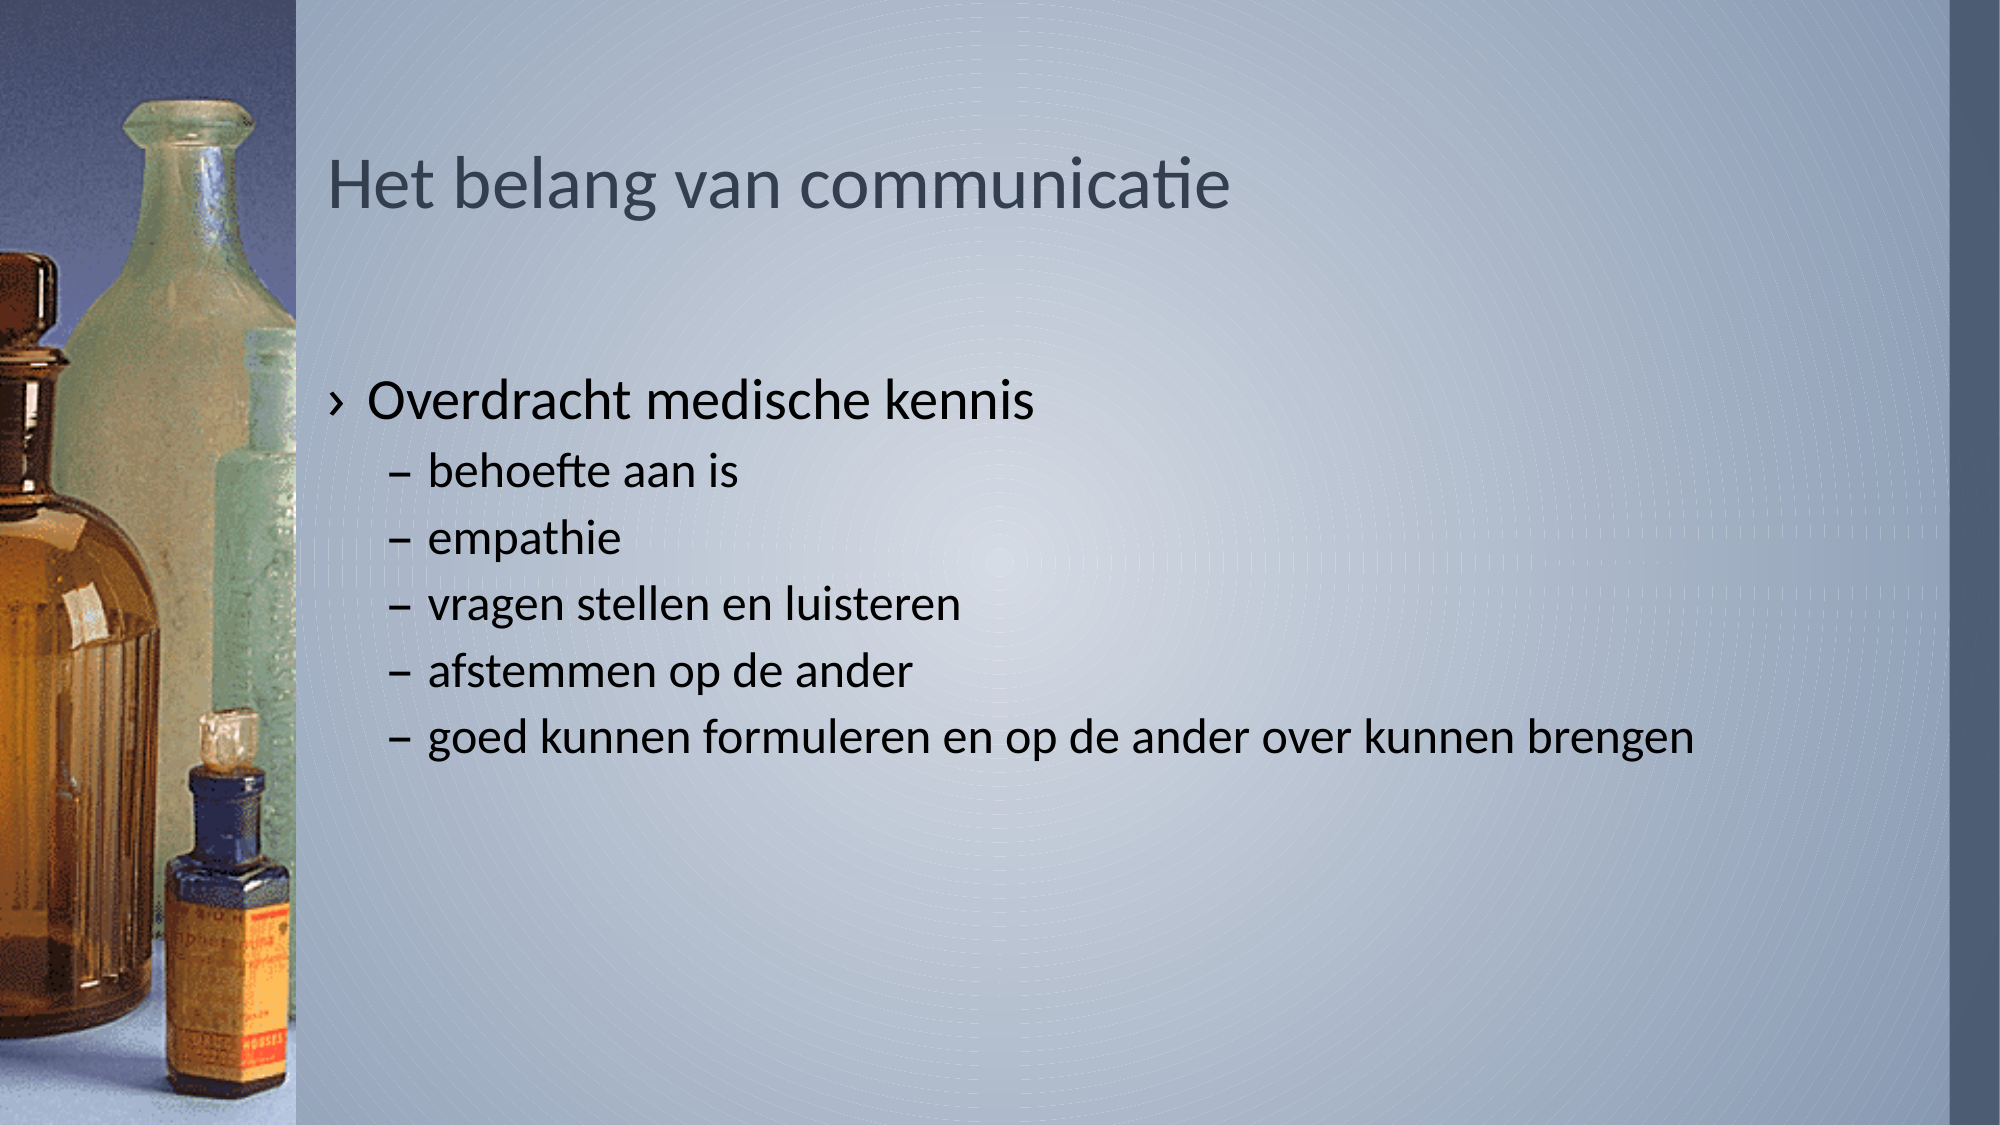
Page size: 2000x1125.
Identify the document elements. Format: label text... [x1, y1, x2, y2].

picture [0, 0, 296, 1125]
title Het belang van communicatie [312, 29, 1867, 233]
list Overdracht medische kennis behoefte aan is empathie vragen stellen en luisteren afstemmen op de ander goed kunnen formuleren en op de ander over kunnen brengen [312, 262, 1867, 1013]
